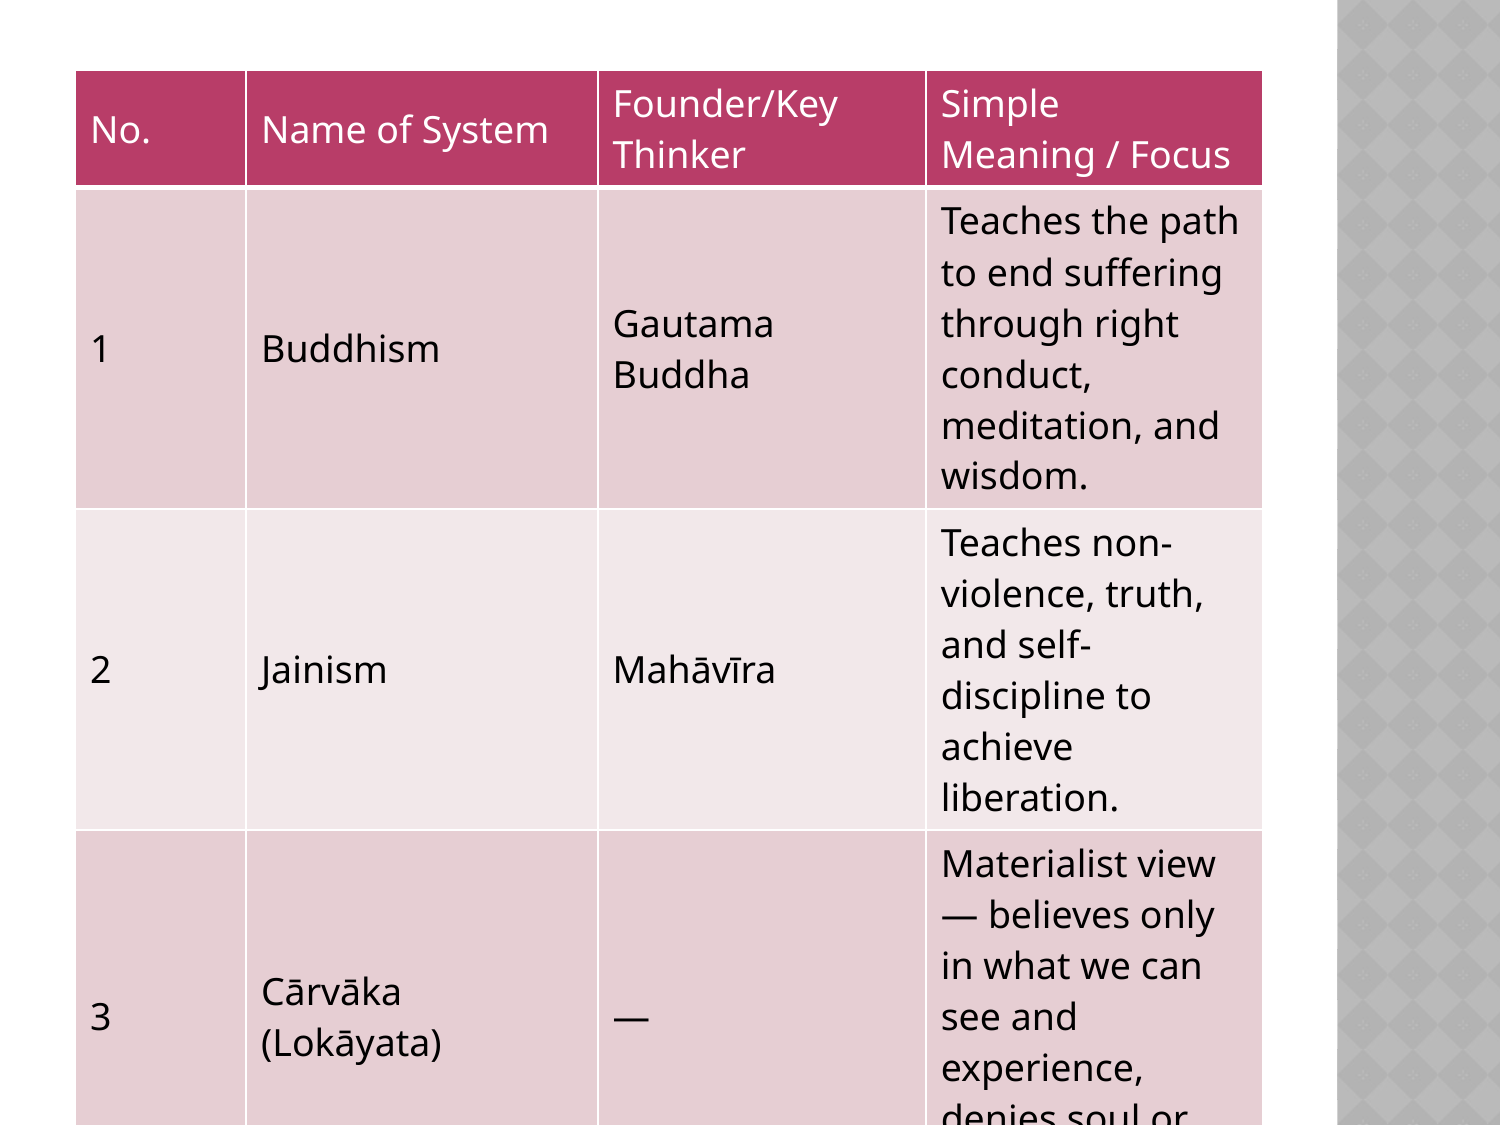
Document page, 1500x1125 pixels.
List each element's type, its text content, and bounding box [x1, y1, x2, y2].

table_cell Buddhism [247, 190, 597, 508]
table_cell — [599, 831, 925, 1125]
table_header Simple Meaning / Focus [927, 71, 1262, 185]
table_cell Materialist view — believes only in what we can see and experience, denies soul or afterlife. [927, 831, 1262, 1125]
table_cell 2 [76, 510, 245, 829]
table_cell Cārvāka (Lokāyata) [247, 831, 597, 1125]
table_cell 1 [76, 190, 245, 508]
table_cell Teaches the path to end suffering through right conduct, meditation, and wisdom. [927, 190, 1262, 508]
table_header Founder/Key Thinker [599, 71, 925, 185]
table_header No. [76, 71, 245, 185]
table_header Name of System [247, 71, 597, 185]
table_cell Gautama Buddha [599, 190, 925, 508]
table_cell 3 [76, 831, 245, 1125]
table_cell Teaches non-violence, truth, and self-discipline to achieve liberation. [927, 510, 1262, 829]
table_cell Jainism [247, 510, 597, 829]
table_cell Mahāvīra [599, 510, 925, 829]
